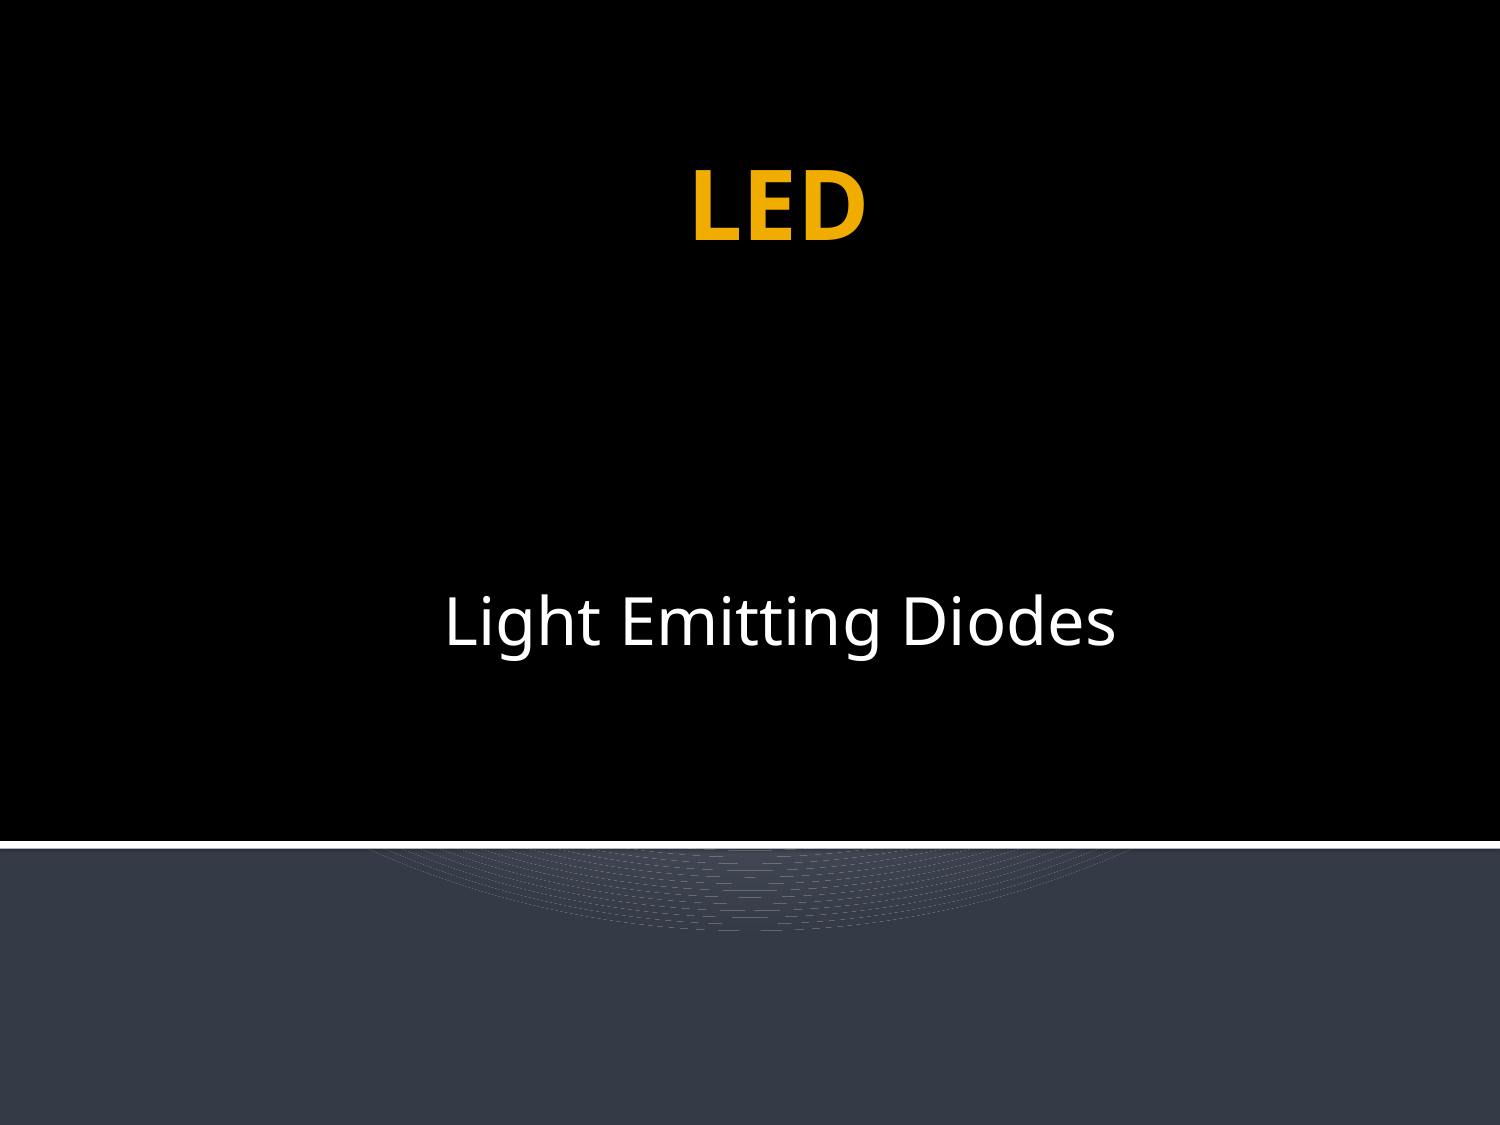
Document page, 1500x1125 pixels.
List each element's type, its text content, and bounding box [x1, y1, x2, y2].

title LED [112, 24, 1438, 300]
subtitle Light Emitting Diodes [112, 412, 1438, 659]
